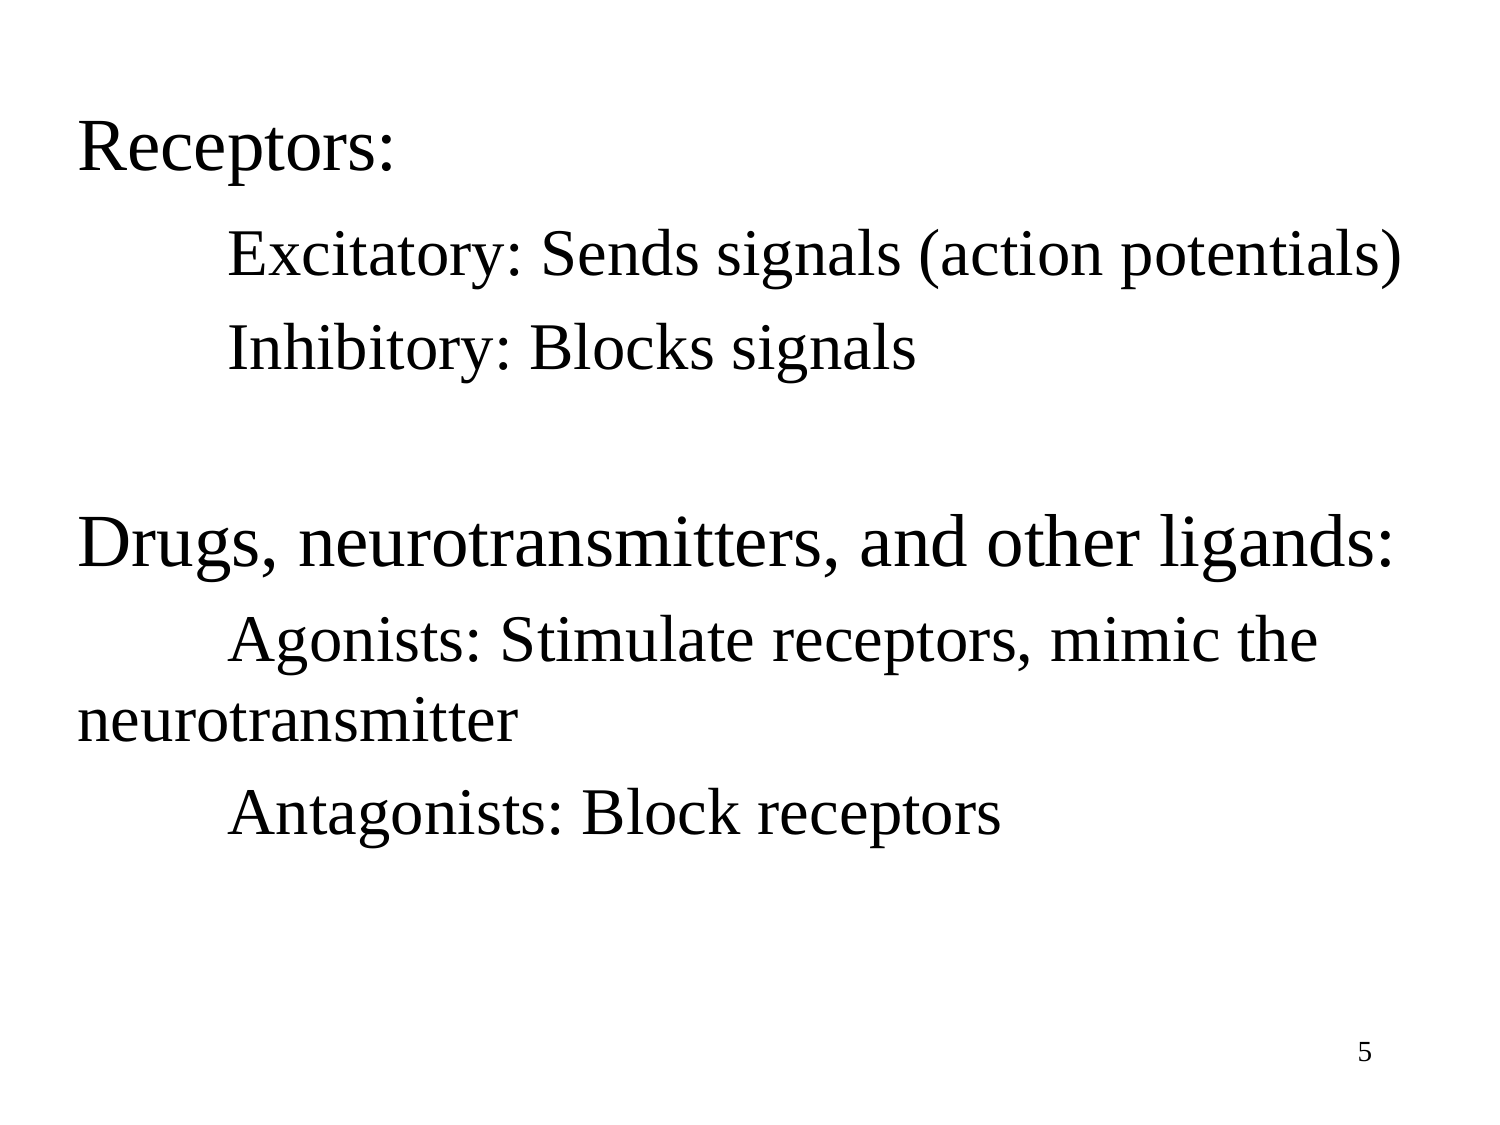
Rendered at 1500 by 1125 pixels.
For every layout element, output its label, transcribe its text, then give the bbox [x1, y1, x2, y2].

subtitle Receptors: Excitatory: Sends signals (action potentials) Inhibitory: Blocks signals Drugs, neurotransmitters, and other ligands: Agonists: Stimulate receptors, mimic the neurotransmitter Antagonists: Block receptors [62, 87, 1438, 1063]
slide_number 5 [1074, 1024, 1388, 1101]
